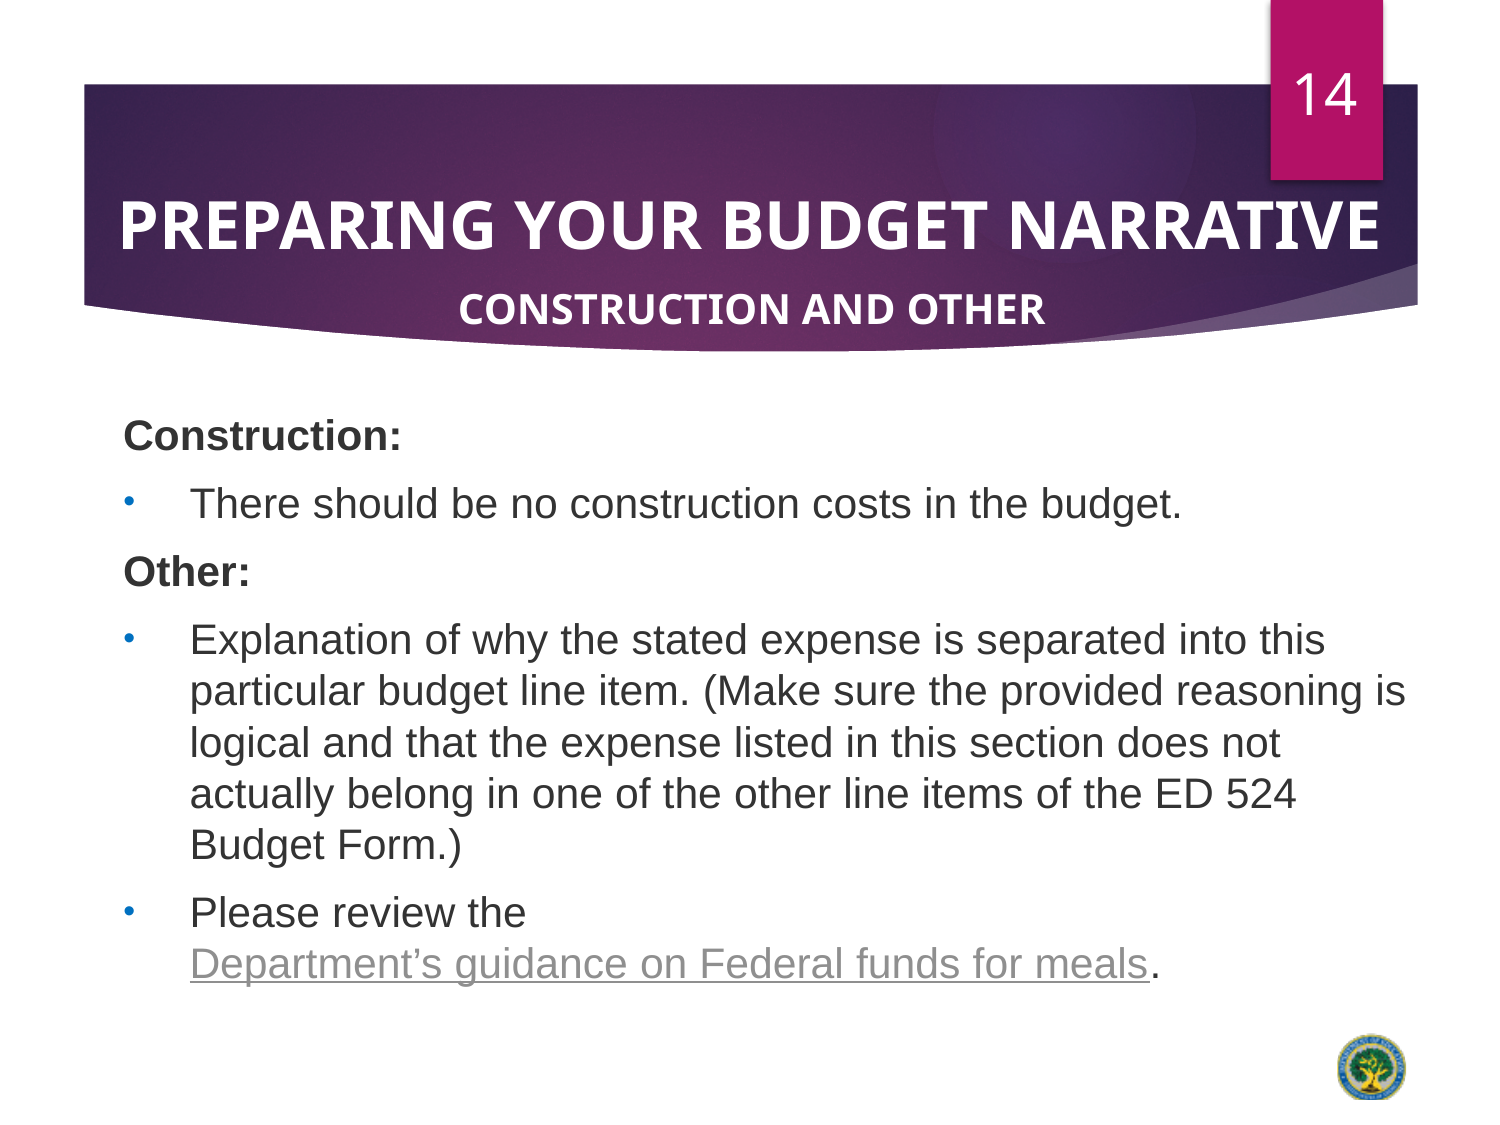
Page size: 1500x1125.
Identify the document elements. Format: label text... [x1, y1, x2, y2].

text_box 14 [1249, 50, 1400, 135]
list Construction: There should be no construction costs in the budget. Other: Explanation of why the stated expense is separated into this particular budget line item. (Make sure the provided reasoning is logical and that the expense listed in this section does not actually belong in one of the other line items of the ED 524 Budget Form.) Please review the Department’s guidance on Federal funds for meals. [75, 399, 1425, 1000]
list Construction and Other [75, 275, 1425, 358]
title Preparing your Budget Narrative [75, 174, 1425, 268]
